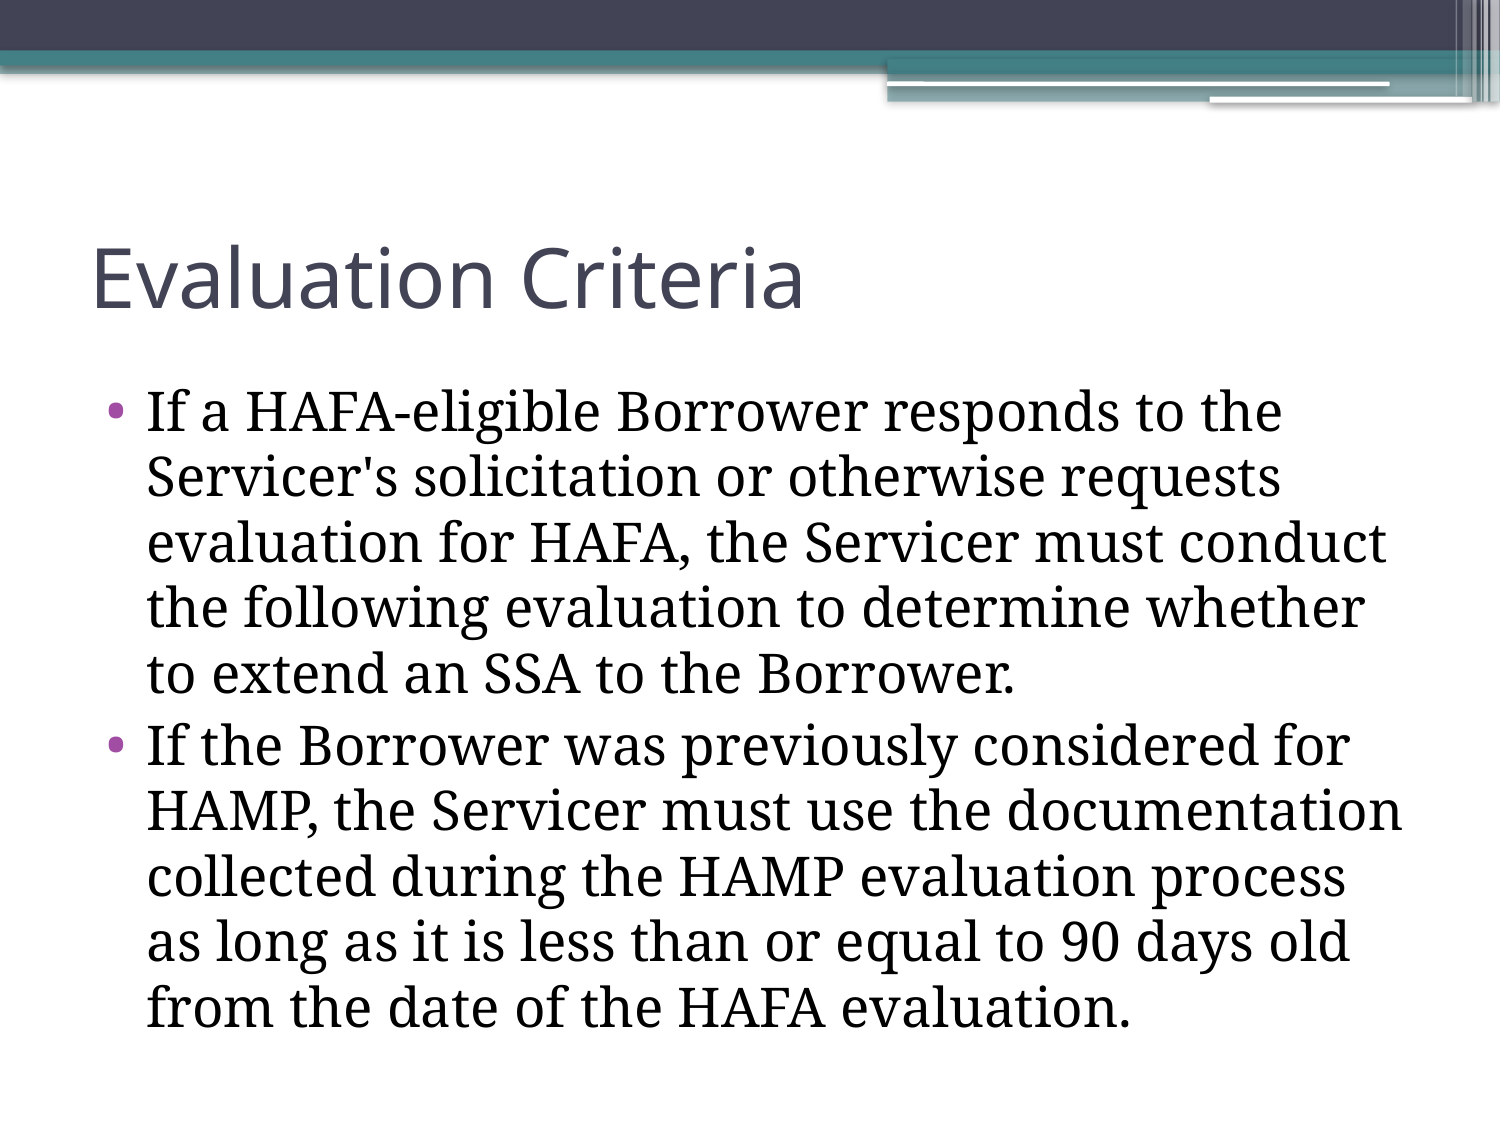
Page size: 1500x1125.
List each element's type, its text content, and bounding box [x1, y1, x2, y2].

list If a HAFA-eligible Borrower responds to the Servicer's solicitation or otherwise requests evaluation for HAFA, the Servicer must conduct the following evaluation to determine whether to extend an SSA to the Borrower. If the Borrower was previously considered for HAMP, the Servicer must use the documentation collected during the HAMP evaluation process as long as it is less than or equal to 90 days old from the date of the HAFA evaluation. [75, 368, 1425, 1079]
title Evaluation Criteria [75, 187, 1425, 363]
